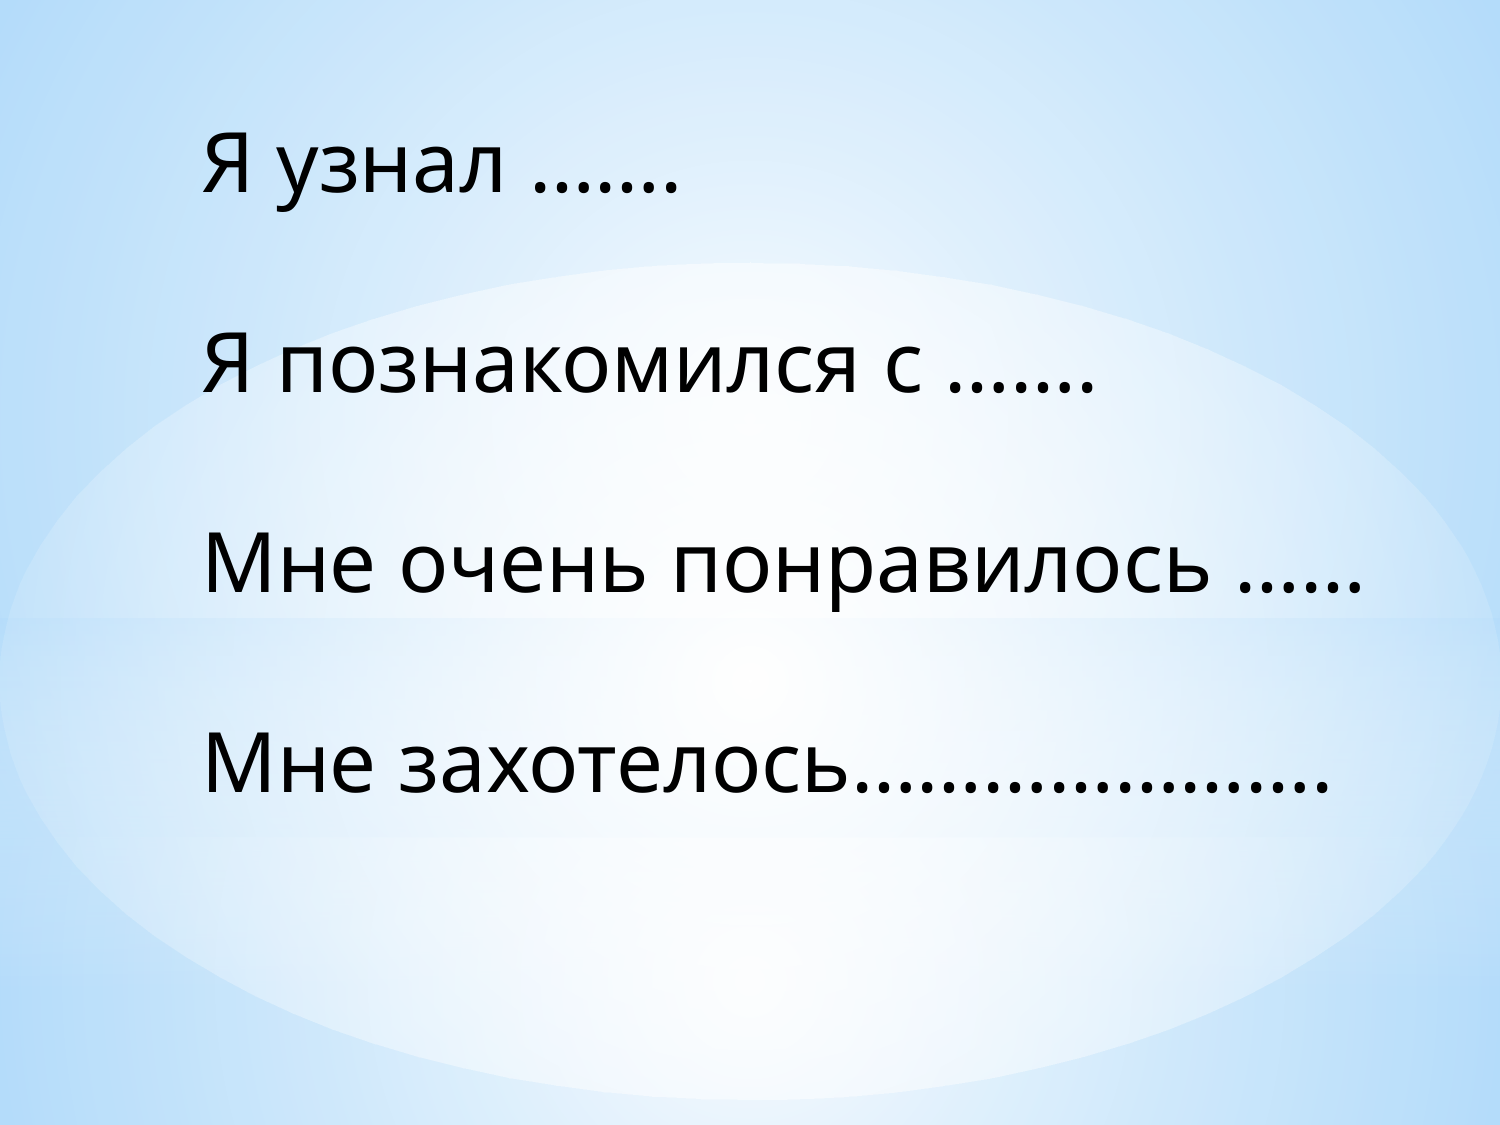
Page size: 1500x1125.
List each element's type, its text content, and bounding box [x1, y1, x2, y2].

text_box Я узнал ……. Я познакомился с ……. Мне очень понравилось …… Мне захотелось…………………. [186, 101, 1382, 817]
